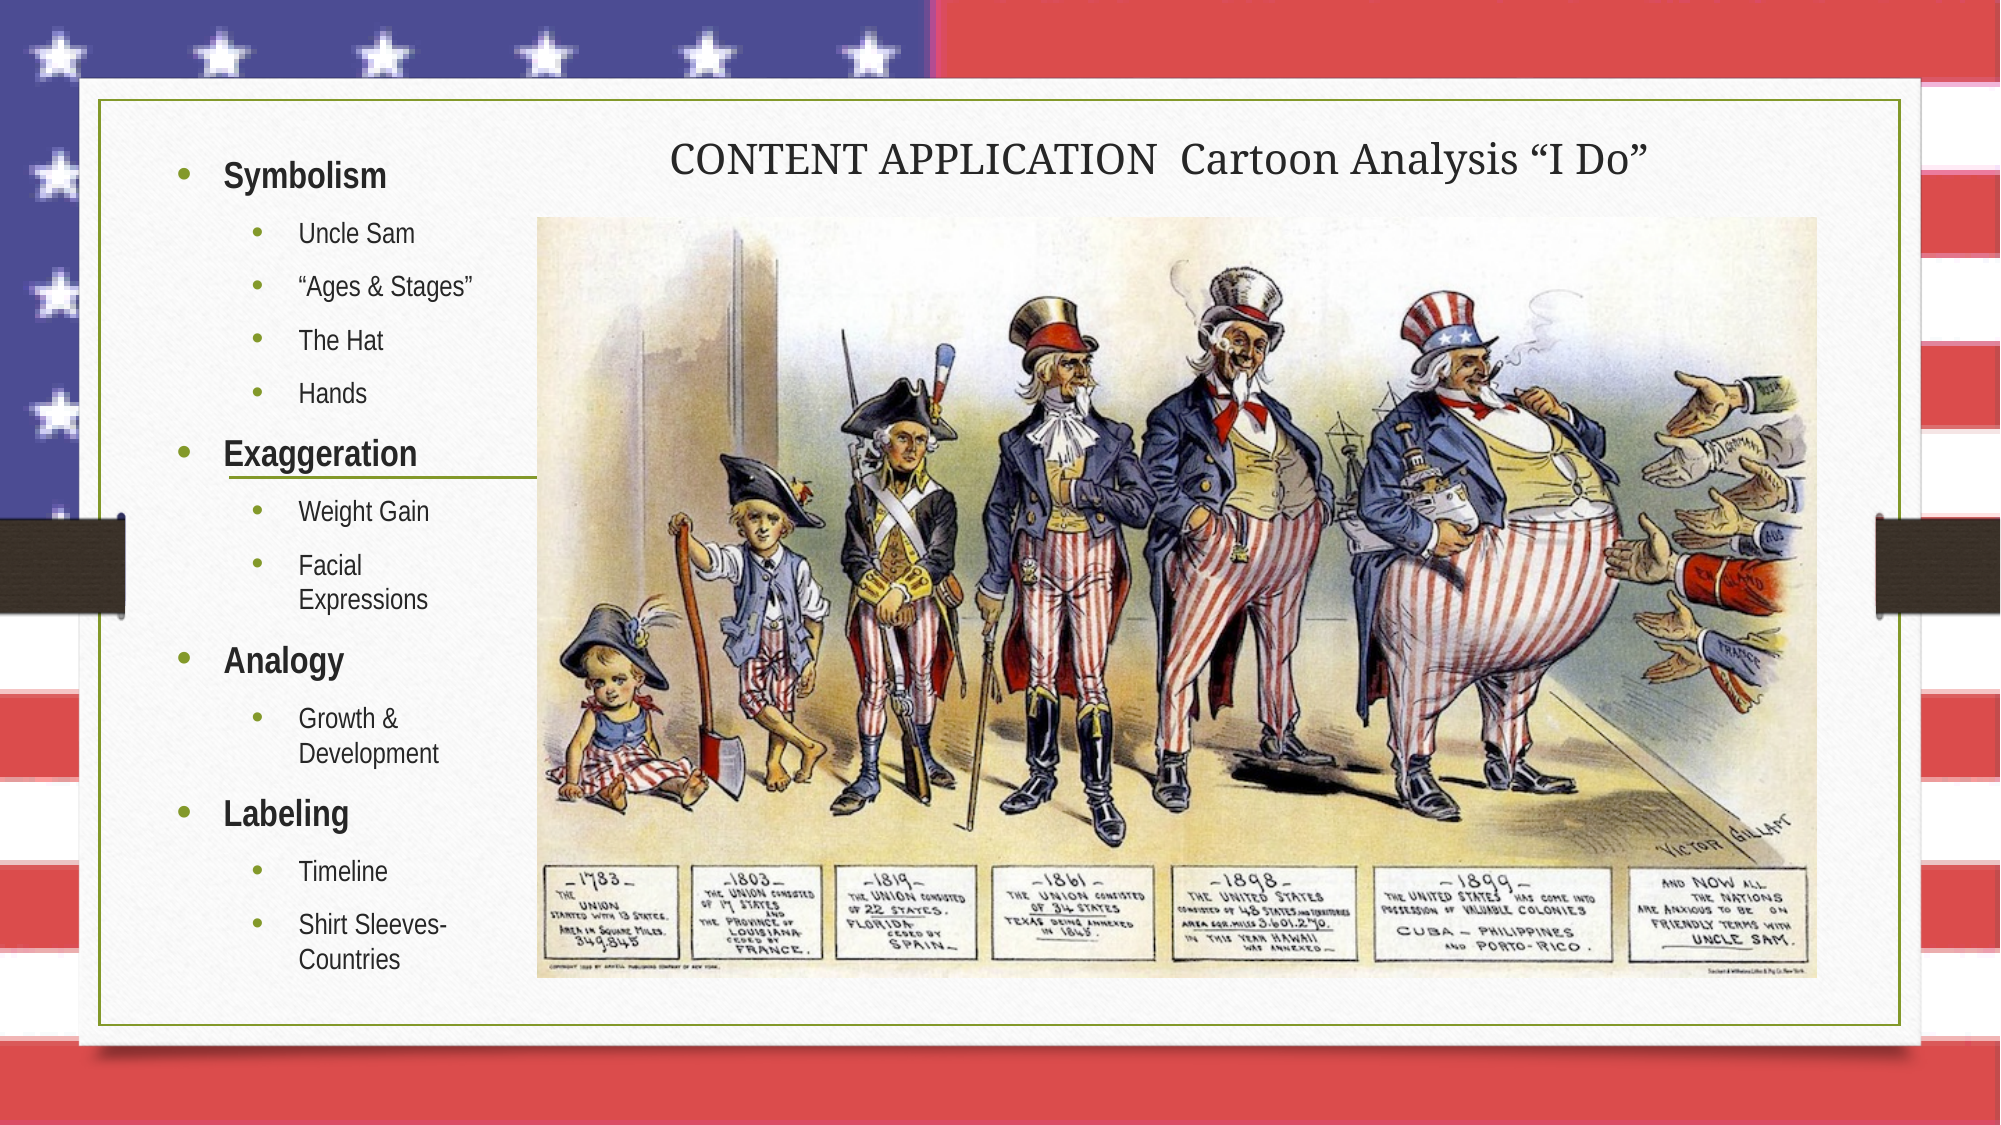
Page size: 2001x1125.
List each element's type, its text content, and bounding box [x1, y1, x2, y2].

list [537, 217, 1818, 978]
title CONTENT APPLICATION Cartoon Analysis “I Do” [626, 89, 1692, 191]
picture [0, 0, 2001, 1125]
list Symbolism Uncle Sam “Ages & Stages” The Hat Hands Exaggeration Weight Gain Facial Expressions Analogy Growth & Development Labeling Timeline Shirt Sleeves-Countries [161, 143, 511, 501]
